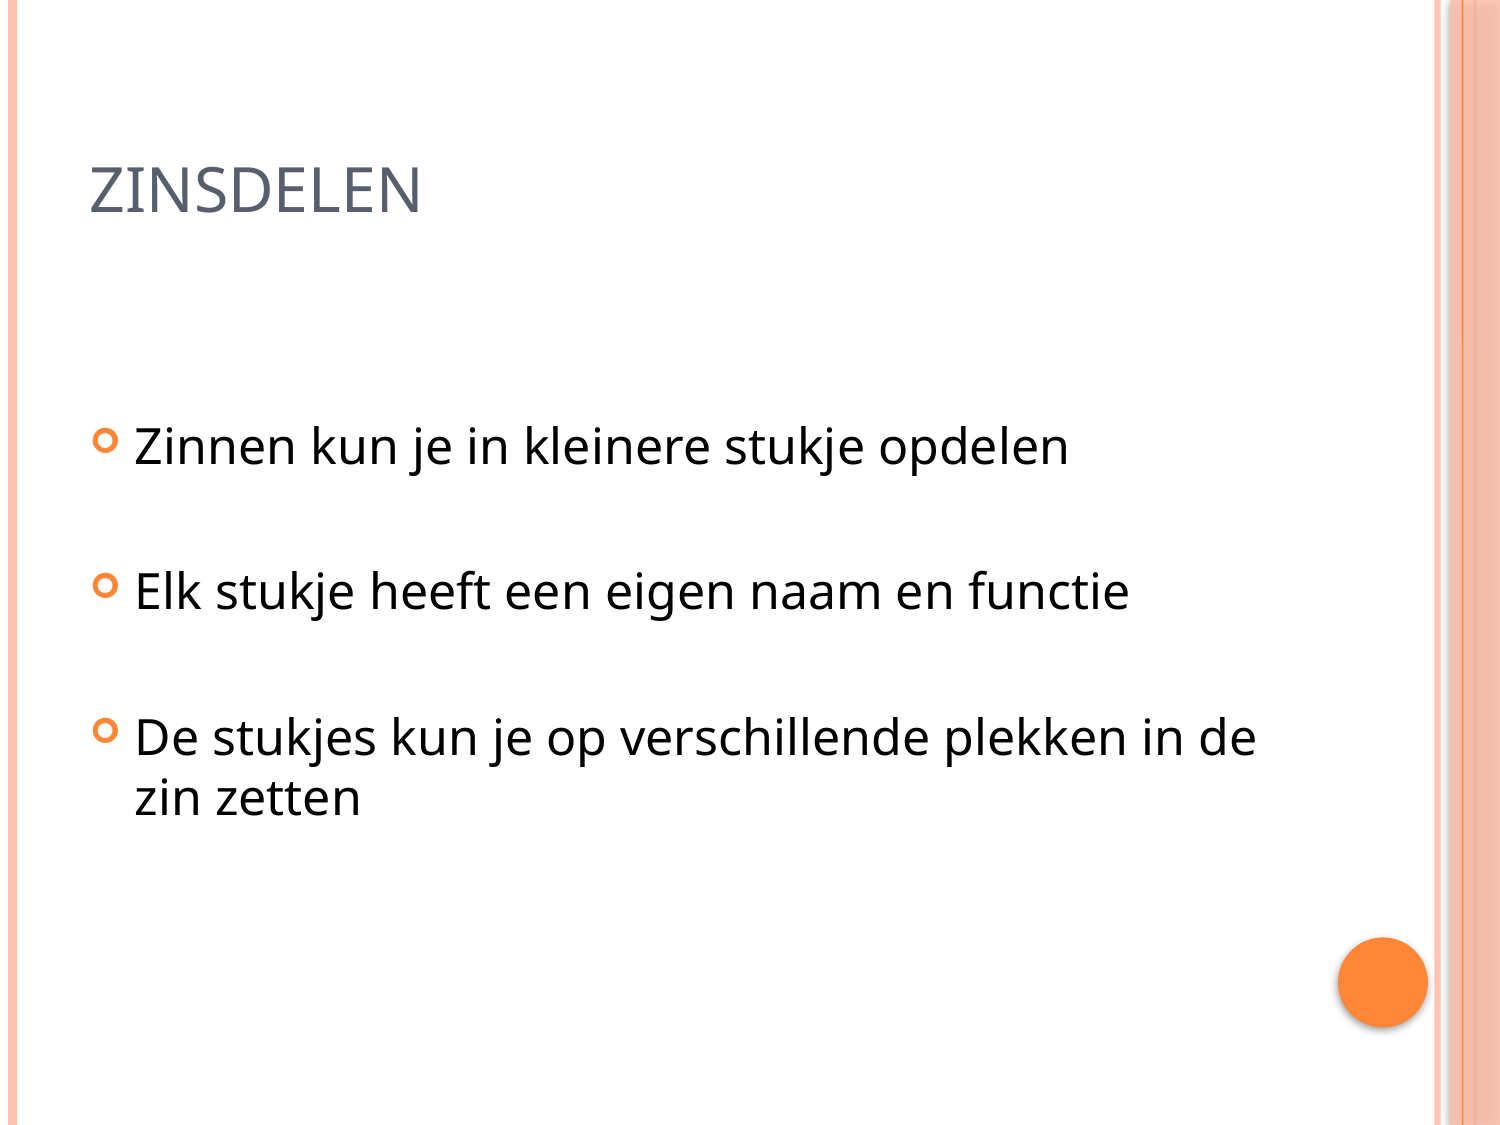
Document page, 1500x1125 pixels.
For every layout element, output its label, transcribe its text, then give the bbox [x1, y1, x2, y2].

list Zinnen kun je in kleinere stukje opdelen Elk stukje heeft een eigen naam en functie De stukjes kun je op verschillende plekken in de zin zetten [75, 262, 1300, 1062]
title Zinsdelen [75, 45, 1300, 233]
